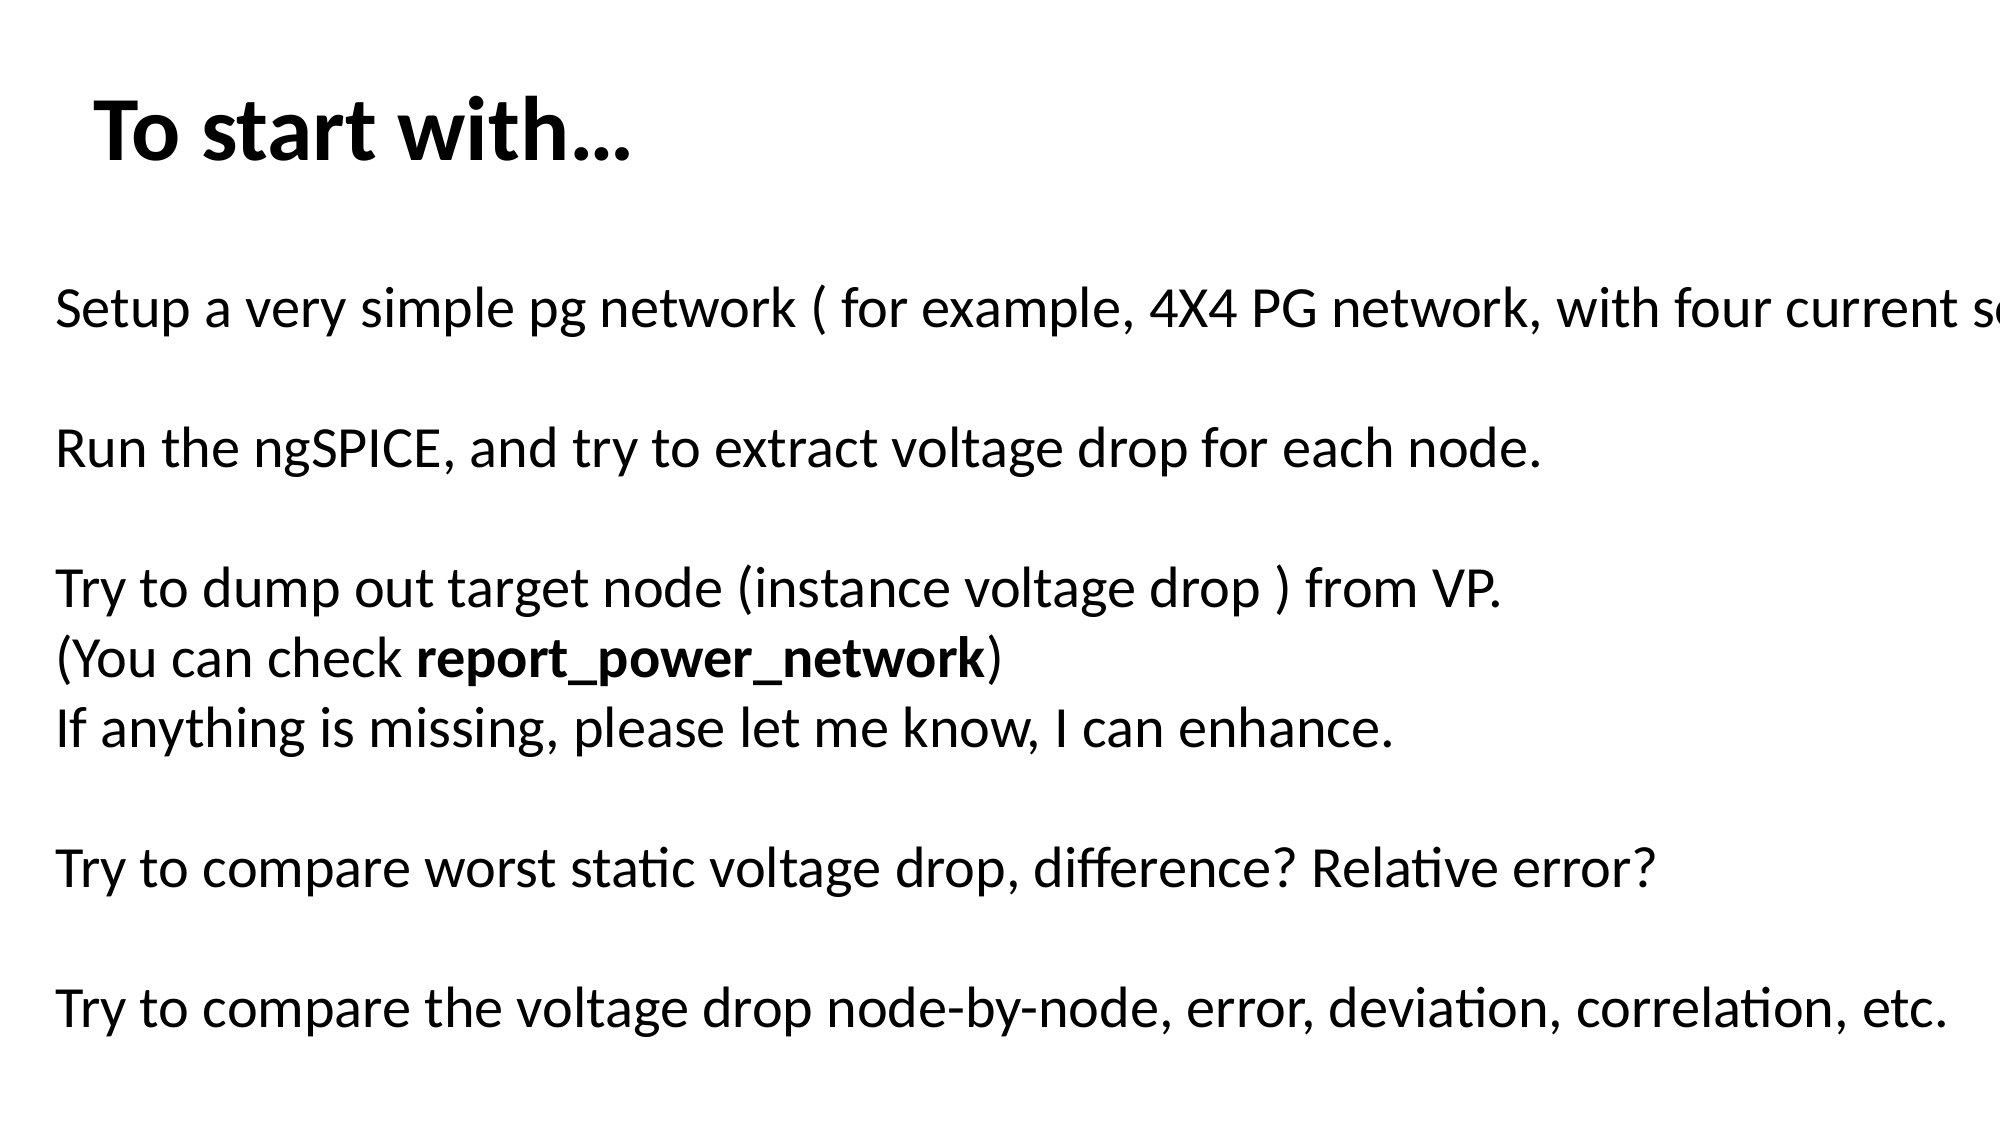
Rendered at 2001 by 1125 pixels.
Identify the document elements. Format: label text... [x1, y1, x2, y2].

text_box Setup a very simple pg network ( for example, 4X4 PG network, with four current source) Run the ngSPICE, and try to extract voltage drop for each node. Try to dump out target node (instance voltage drop ) from VP. (You can check report_power_network) If anything is missing, please let me know, I can enhance. Try to compare worst static voltage drop, difference? Relative error? Try to compare the voltage drop node-by-node, error, deviation, correlation, etc. [40, 261, 2000, 1117]
text_box To start with… [78, 61, 650, 187]
